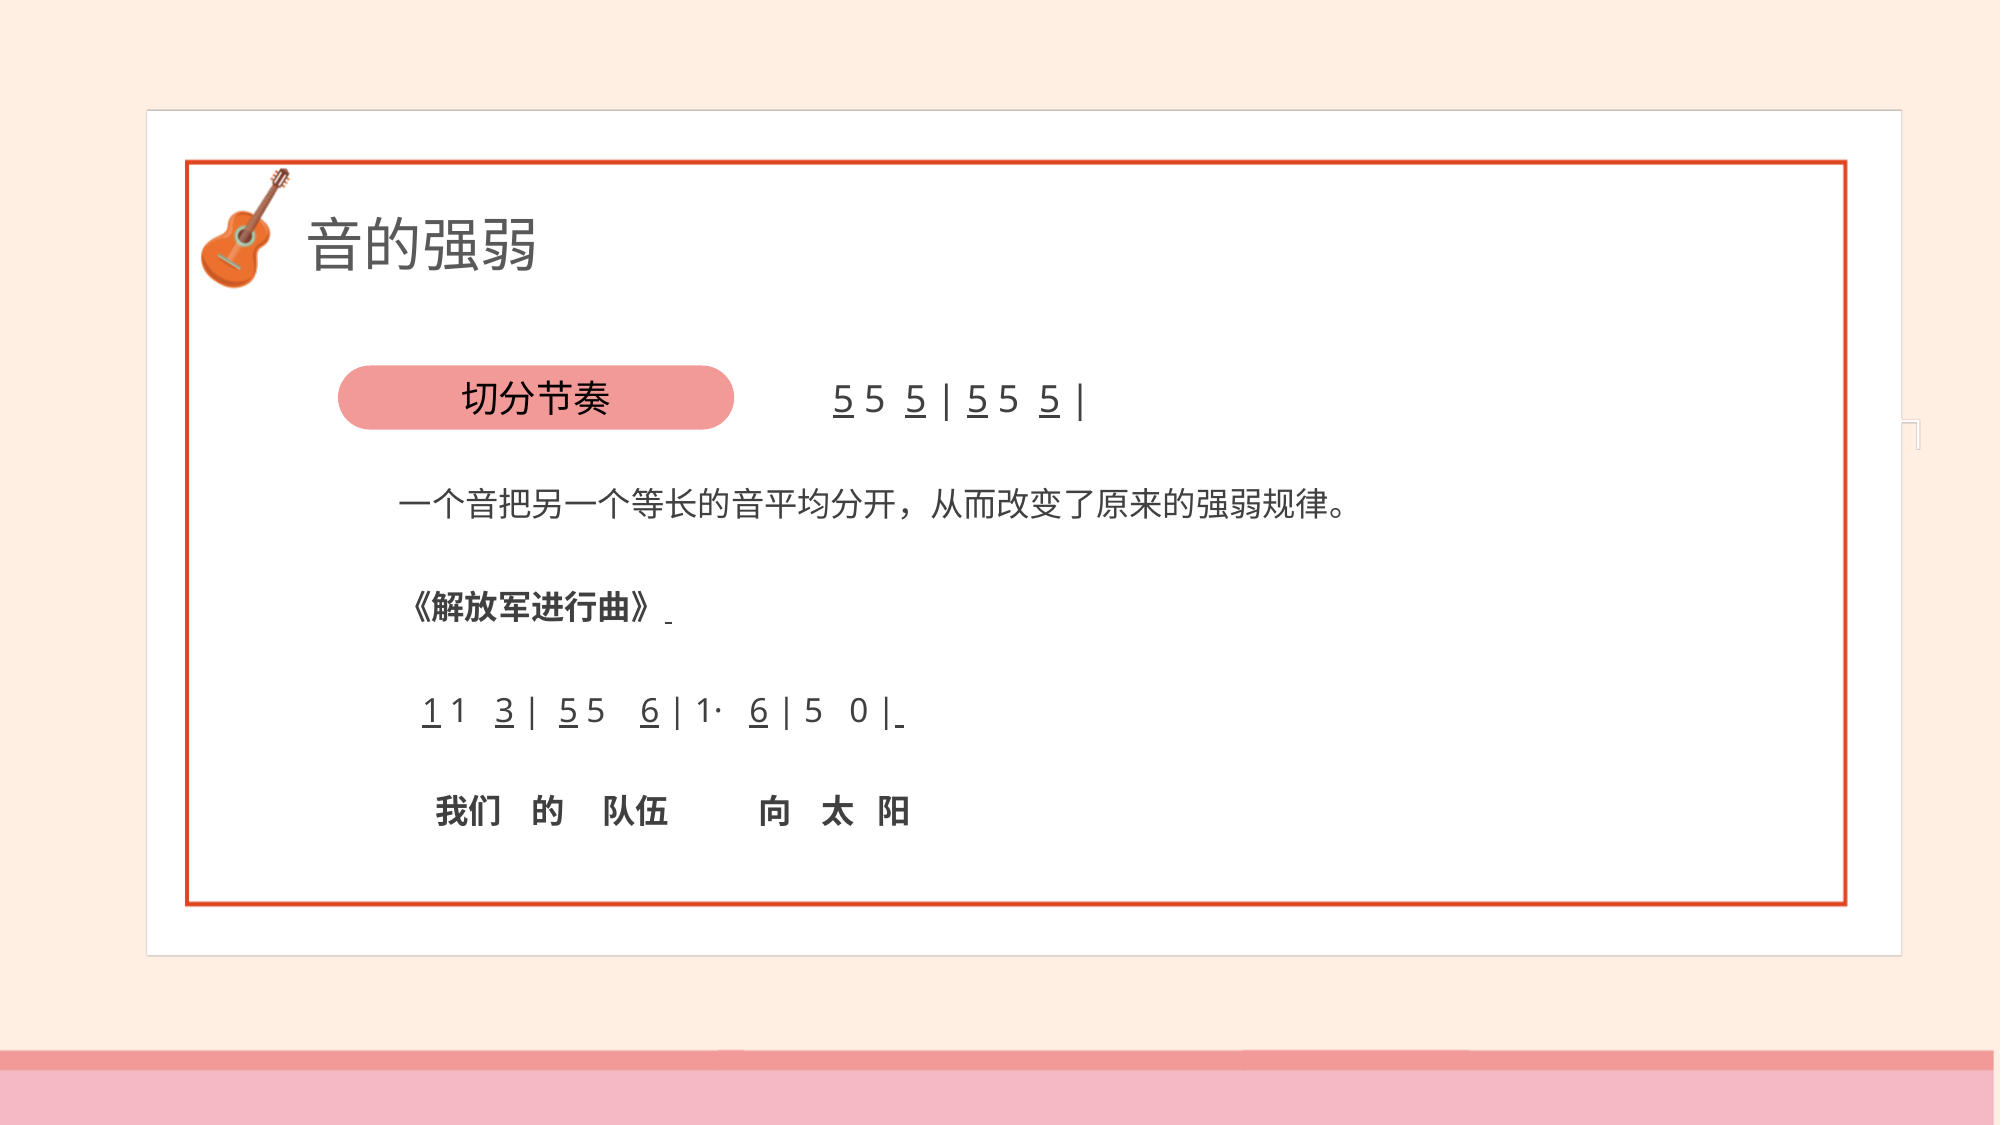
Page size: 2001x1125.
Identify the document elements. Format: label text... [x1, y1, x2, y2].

picture [107, 40, 1926, 1014]
text_box 《解放军进行曲》 [383, 578, 1871, 634]
text_box 5 5 5 | 5 5 5 | [808, 367, 1500, 427]
text_box 音的强弱 [332, 201, 987, 286]
text_box 1 1 3 | 5 5 6 | 1· 6 | 5 0 | [407, 681, 1159, 737]
text_box 切分节奏 [336, 364, 736, 431]
text_box 一个音把另一个等长的音平均分开，从而改变了原来的强弱规律。 [383, 475, 1871, 531]
text_box 我们 的 队伍 向 太 阳 [420, 782, 1172, 838]
picture [0, 1035, 1994, 1125]
